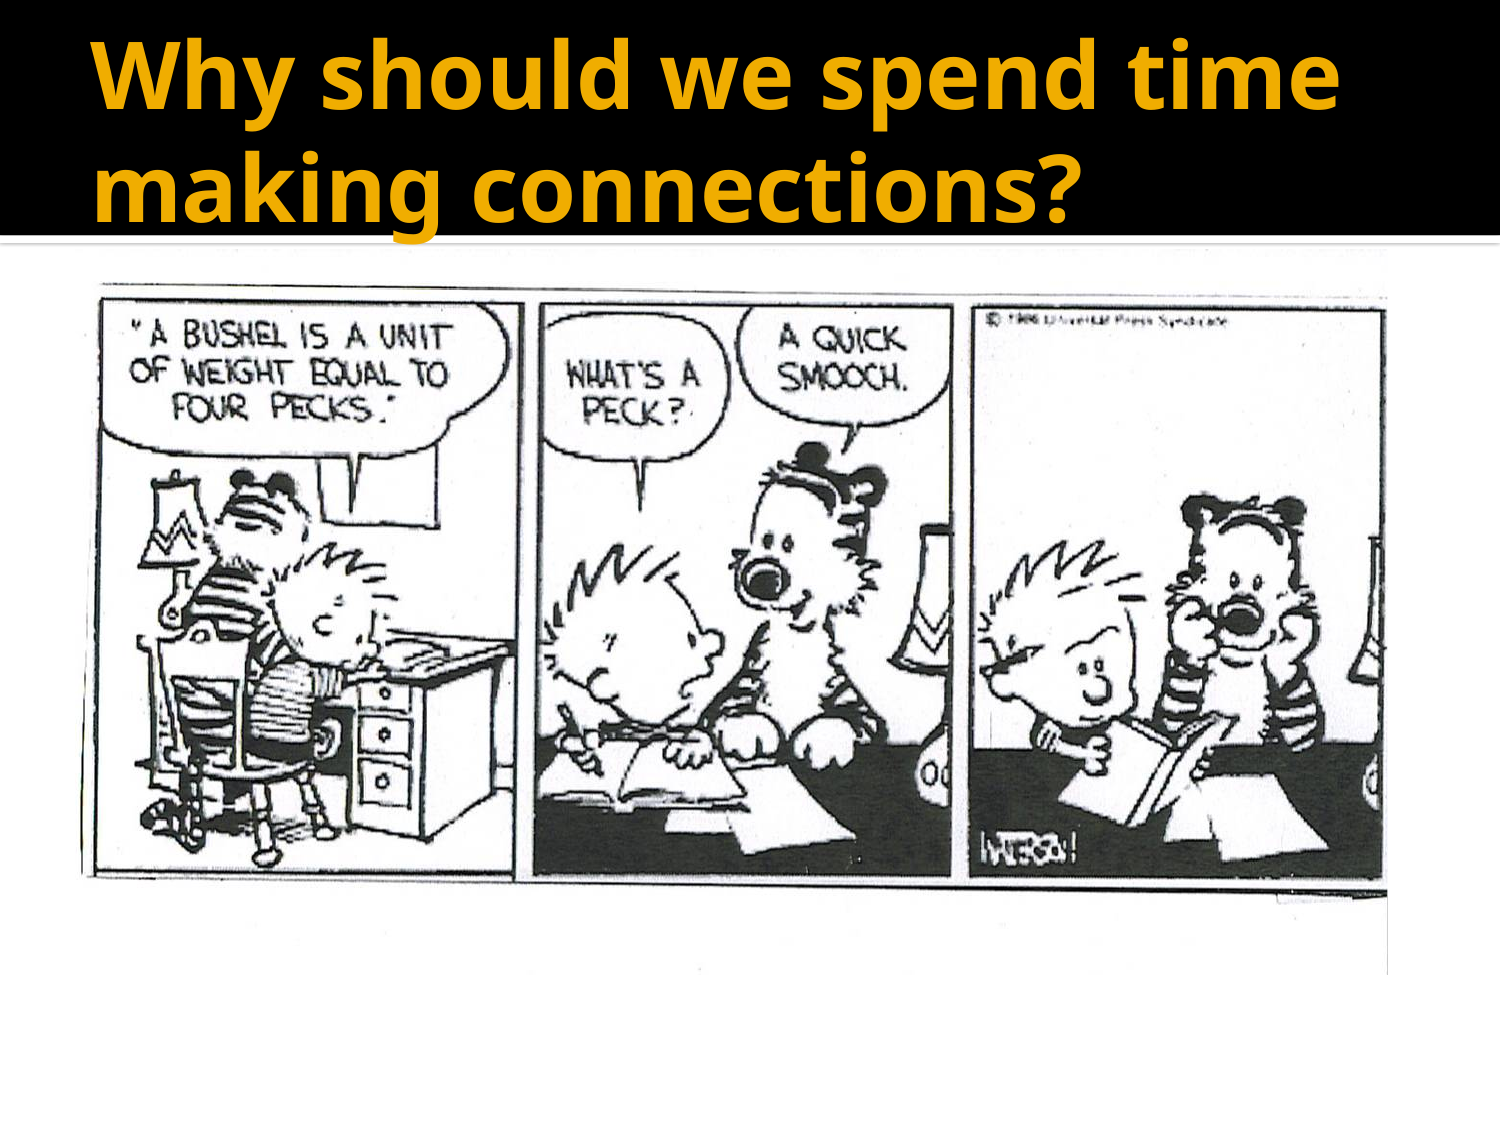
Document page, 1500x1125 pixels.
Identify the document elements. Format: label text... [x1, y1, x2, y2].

picture [74, 249, 1388, 975]
title Why should we spend time making connections? [75, 25, 1425, 231]
